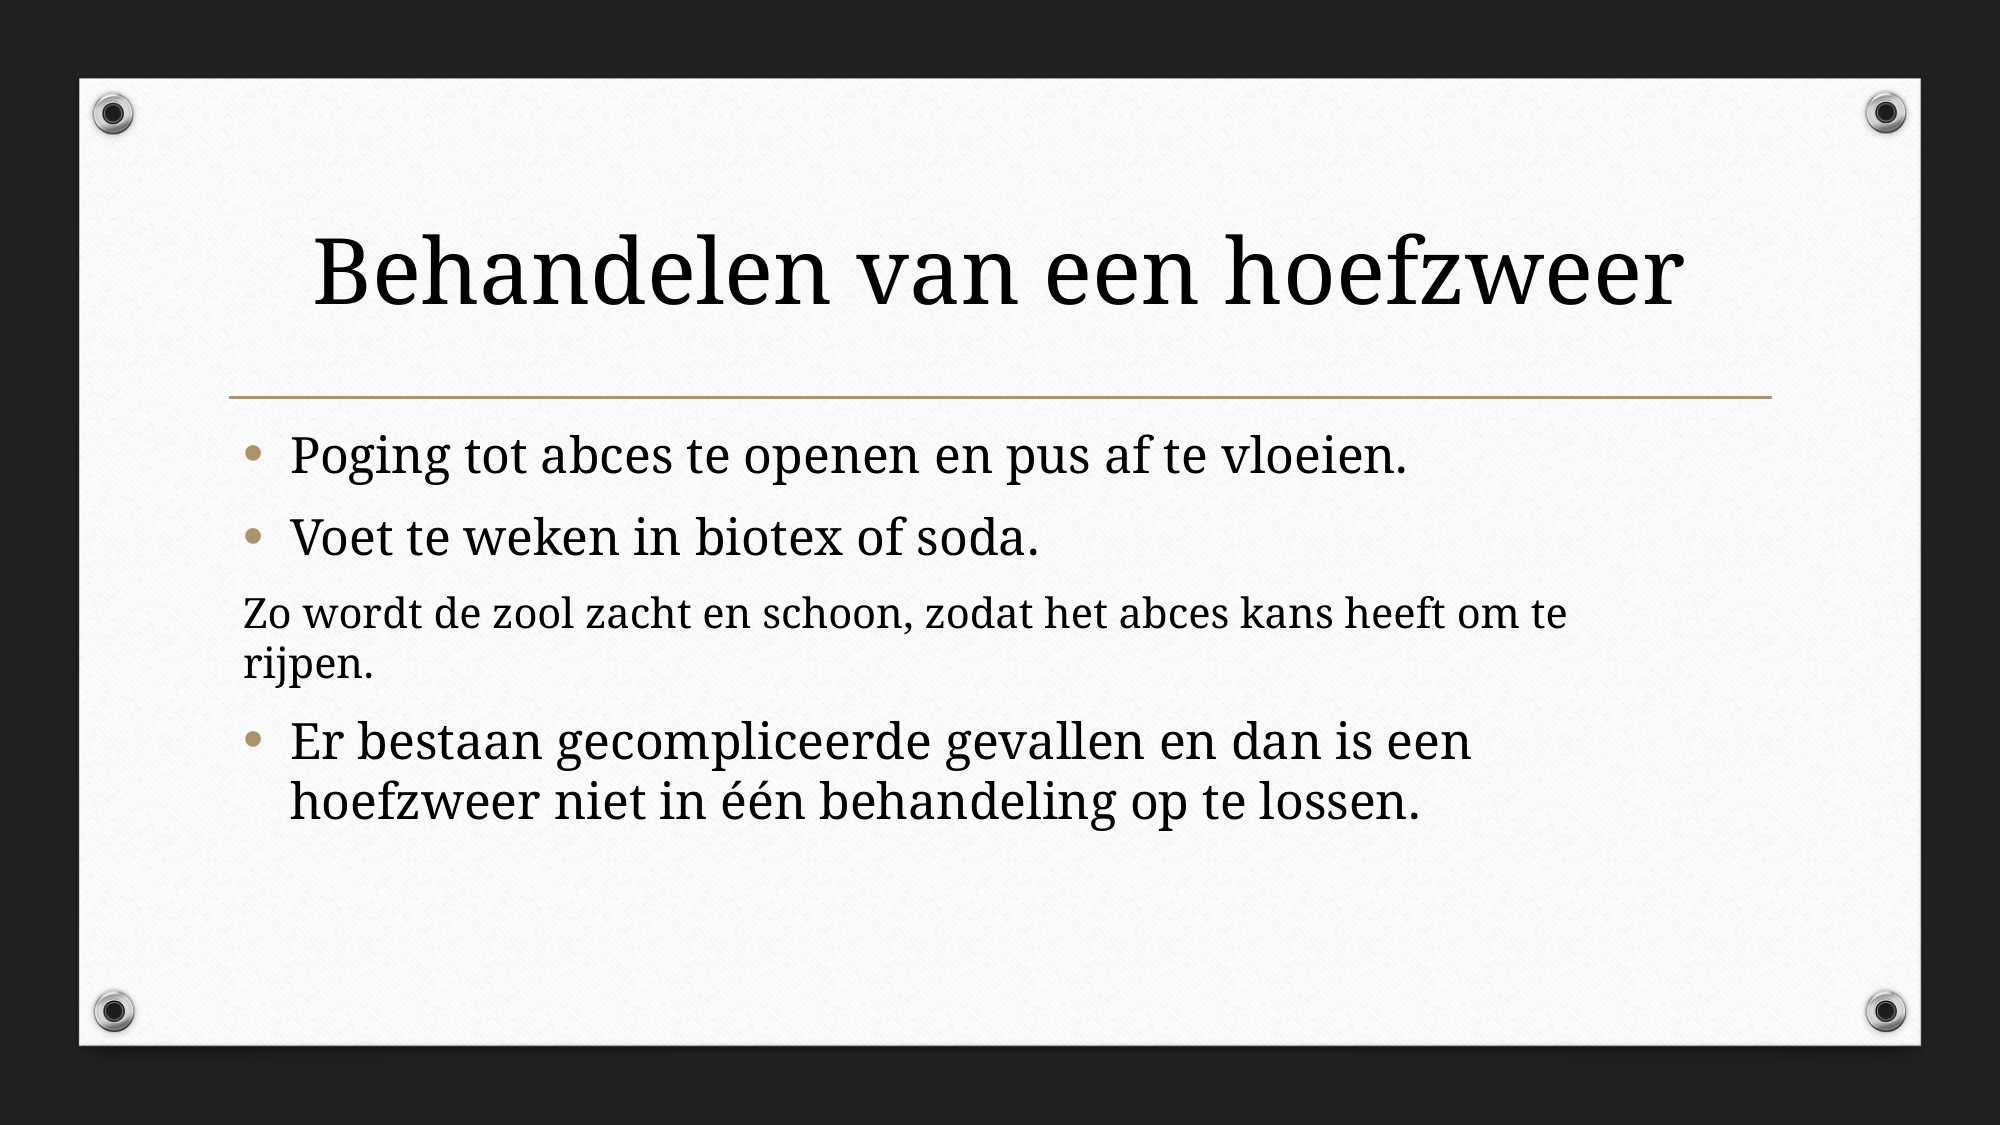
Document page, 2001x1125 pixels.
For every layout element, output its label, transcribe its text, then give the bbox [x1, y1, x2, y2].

picture [0, 0, 2000, 1125]
list Poging tot abces te openen en pus af te vloeien. Voet te weken in biotex of soda. Zo wordt de zool zacht en schoon, zodat het abces kans heeft om te rijpen. Er bestaan gecompliceerde gevallen en dan is een hoefzweer niet in één behandeling op te lossen. [228, 415, 1653, 955]
title Behandelen van een hoefzweer [212, 161, 1788, 375]
